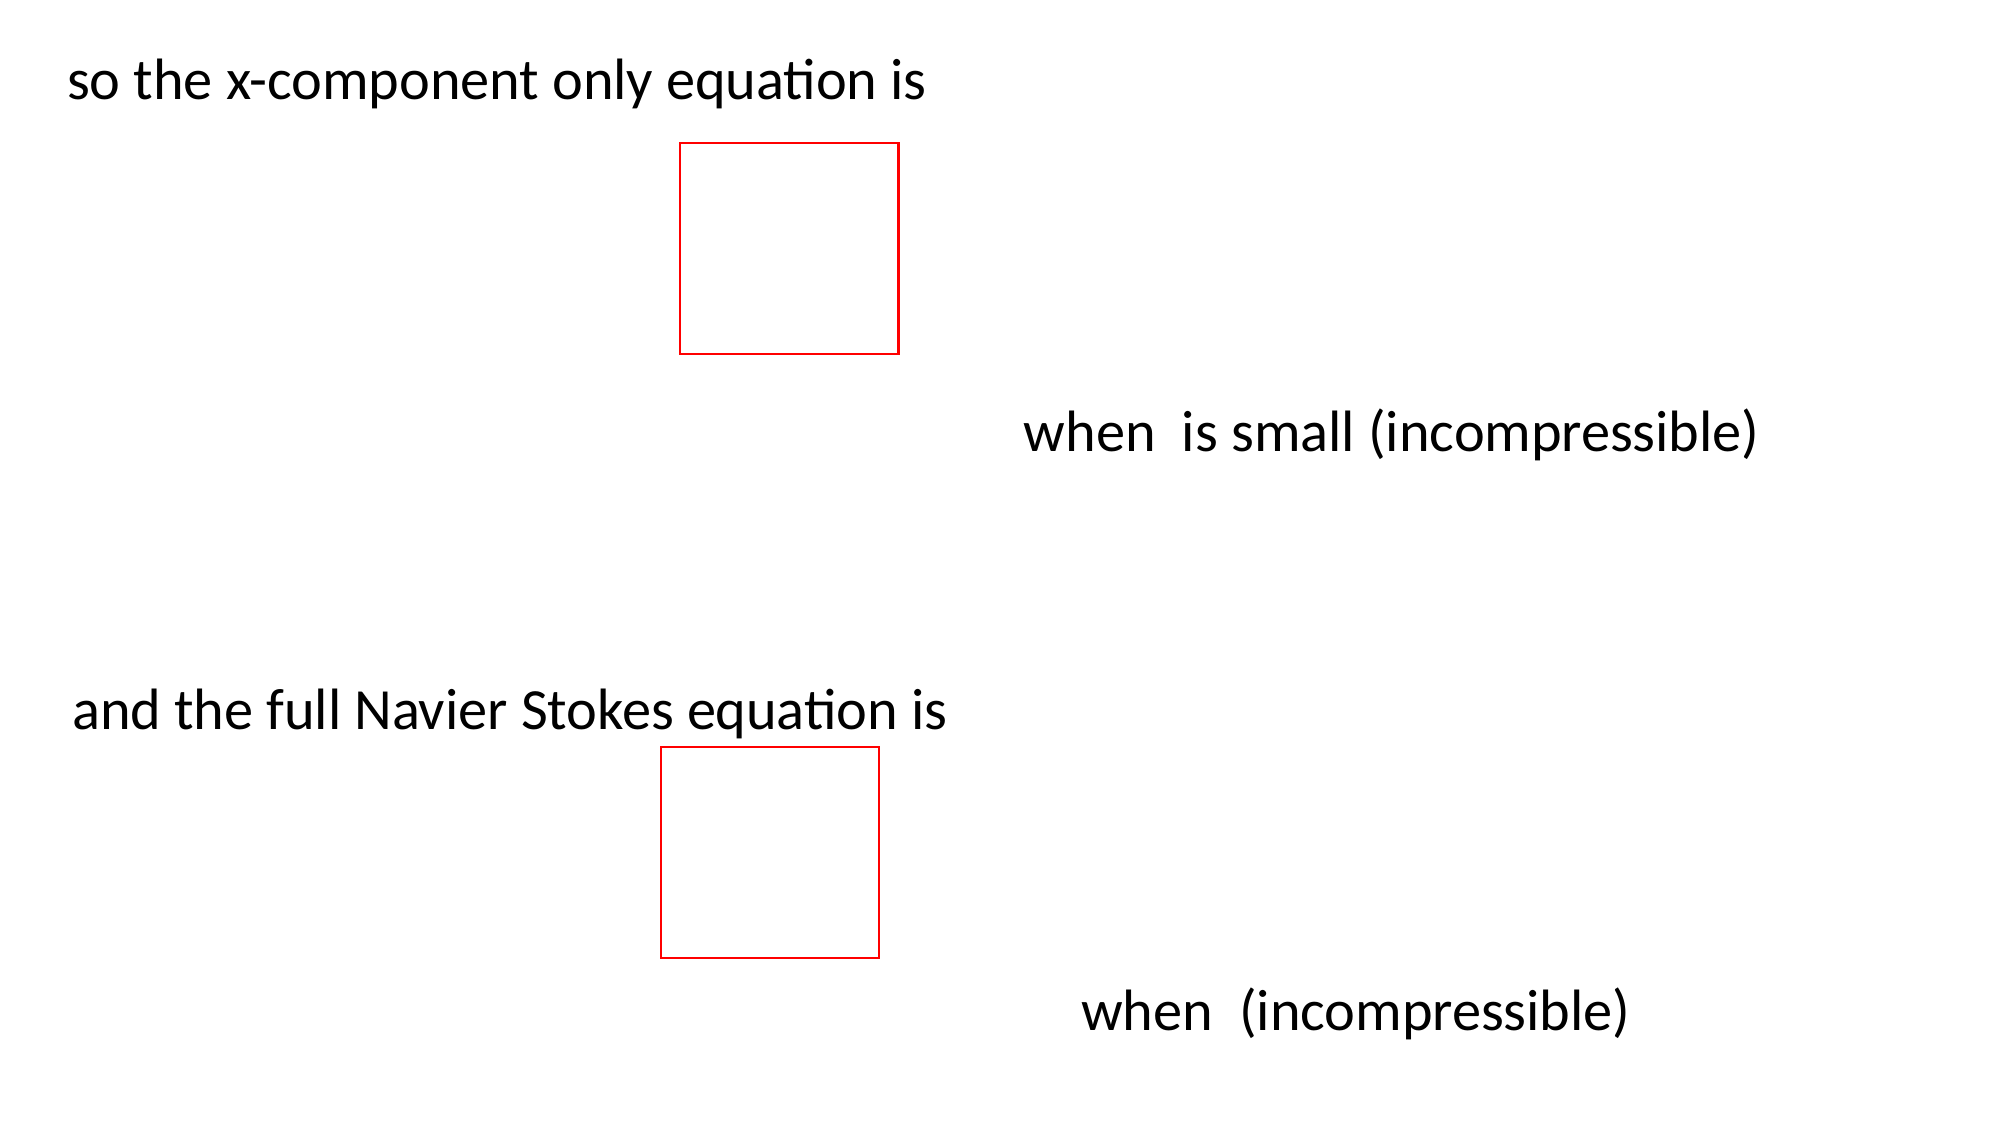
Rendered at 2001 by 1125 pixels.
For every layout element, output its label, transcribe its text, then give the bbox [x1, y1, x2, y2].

text_box [660, 746, 880, 959]
text_box so the x-component only equation is [52, 33, 1824, 189]
text_box [679, 142, 900, 355]
text_box and the full Navier Stokes equation is [57, 663, 1829, 819]
